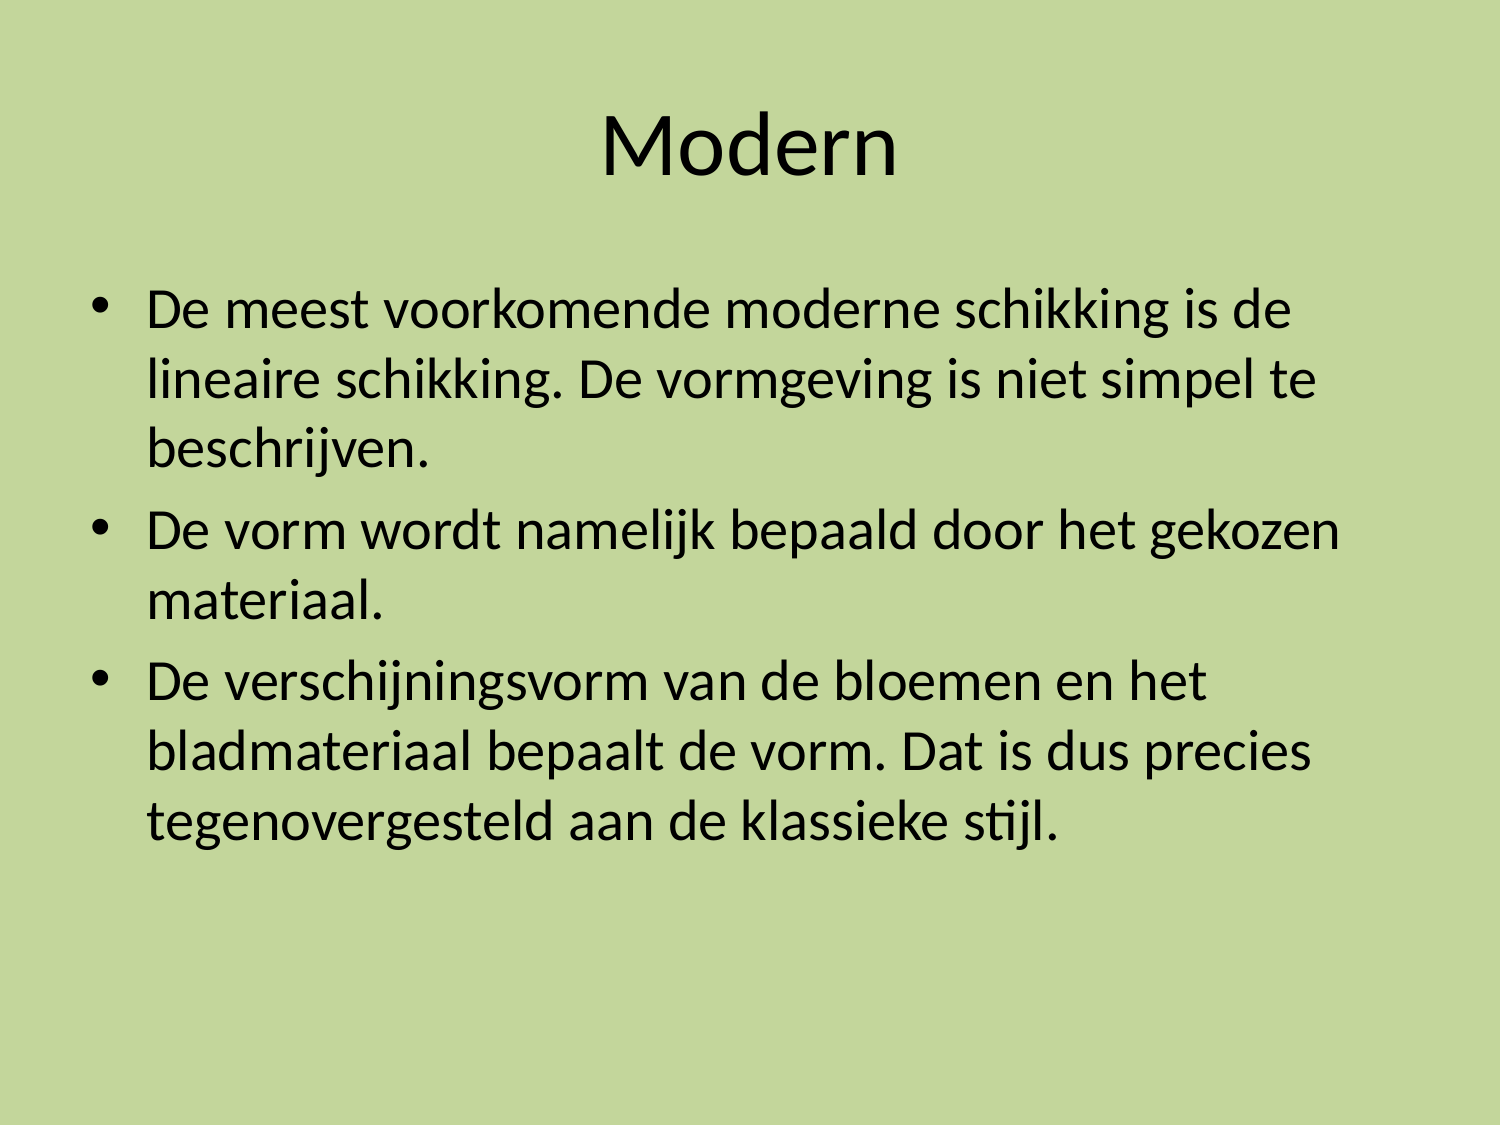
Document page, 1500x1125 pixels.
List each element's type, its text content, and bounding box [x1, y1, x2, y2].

list De meest voorkomende moderne schikking is de lineaire schikking. De vormgeving is niet simpel te beschrijven. De vorm wordt namelijk bepaald door het gekozen materiaal. De verschijningsvorm van de bloemen en het bladmateriaal bepaalt de vorm. Dat is dus precies tegenovergesteld aan de klassieke stijl. [75, 262, 1425, 1005]
title Modern [75, 45, 1425, 233]
